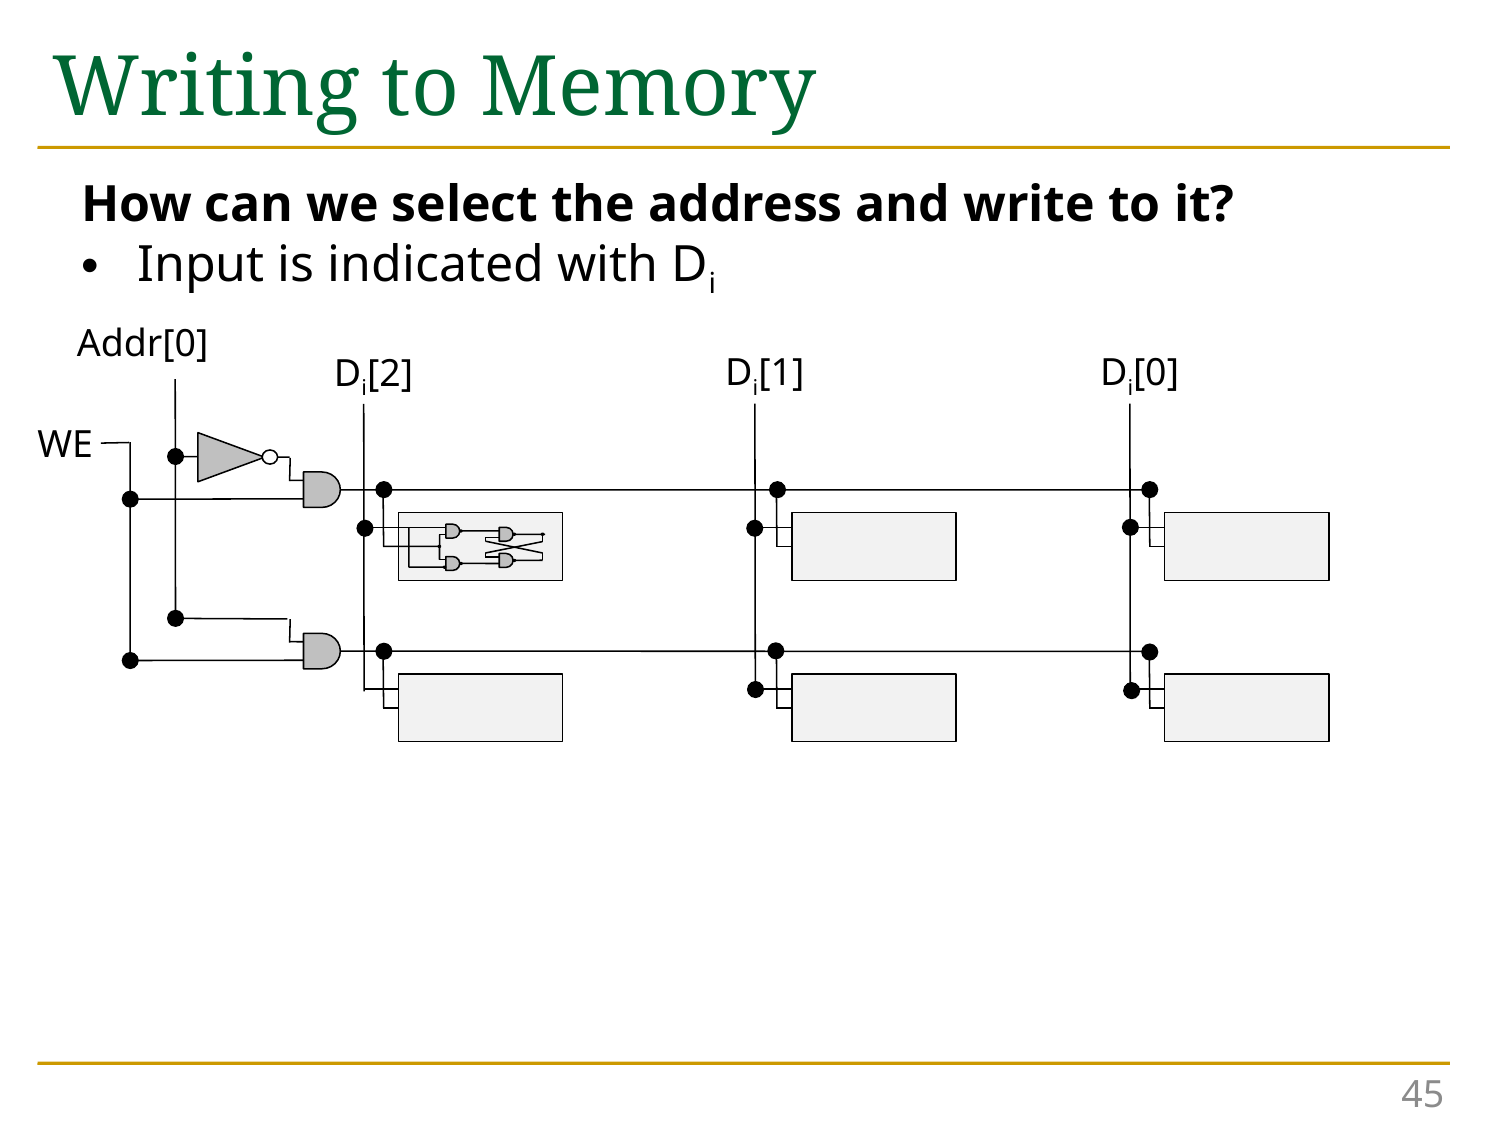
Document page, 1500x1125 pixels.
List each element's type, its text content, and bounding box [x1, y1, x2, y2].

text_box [22, 311, 1330, 742]
title Writing to Memory [37, 24, 1450, 200]
slide_number 45 [1121, 1066, 1460, 1125]
text_box How can we select the address and write to it? Input is indicated with Di [66, 163, 1251, 307]
